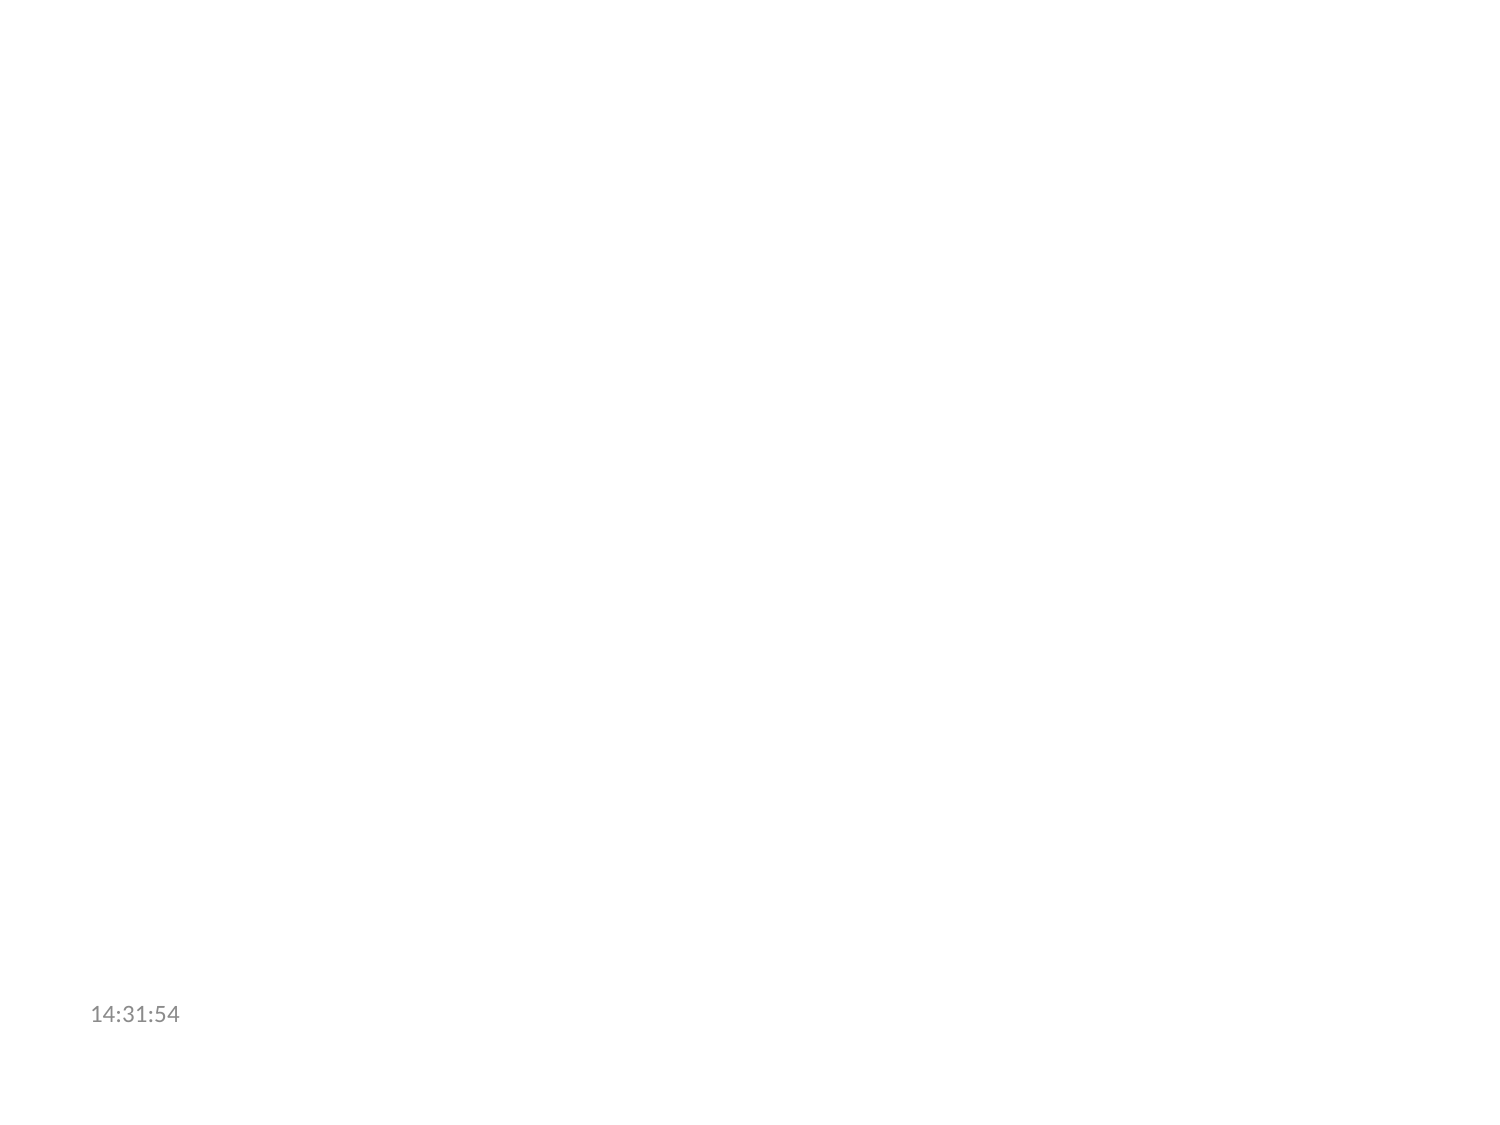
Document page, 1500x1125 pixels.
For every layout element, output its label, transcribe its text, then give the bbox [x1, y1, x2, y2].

text_box 15:35:09 [75, 982, 425, 1043]
